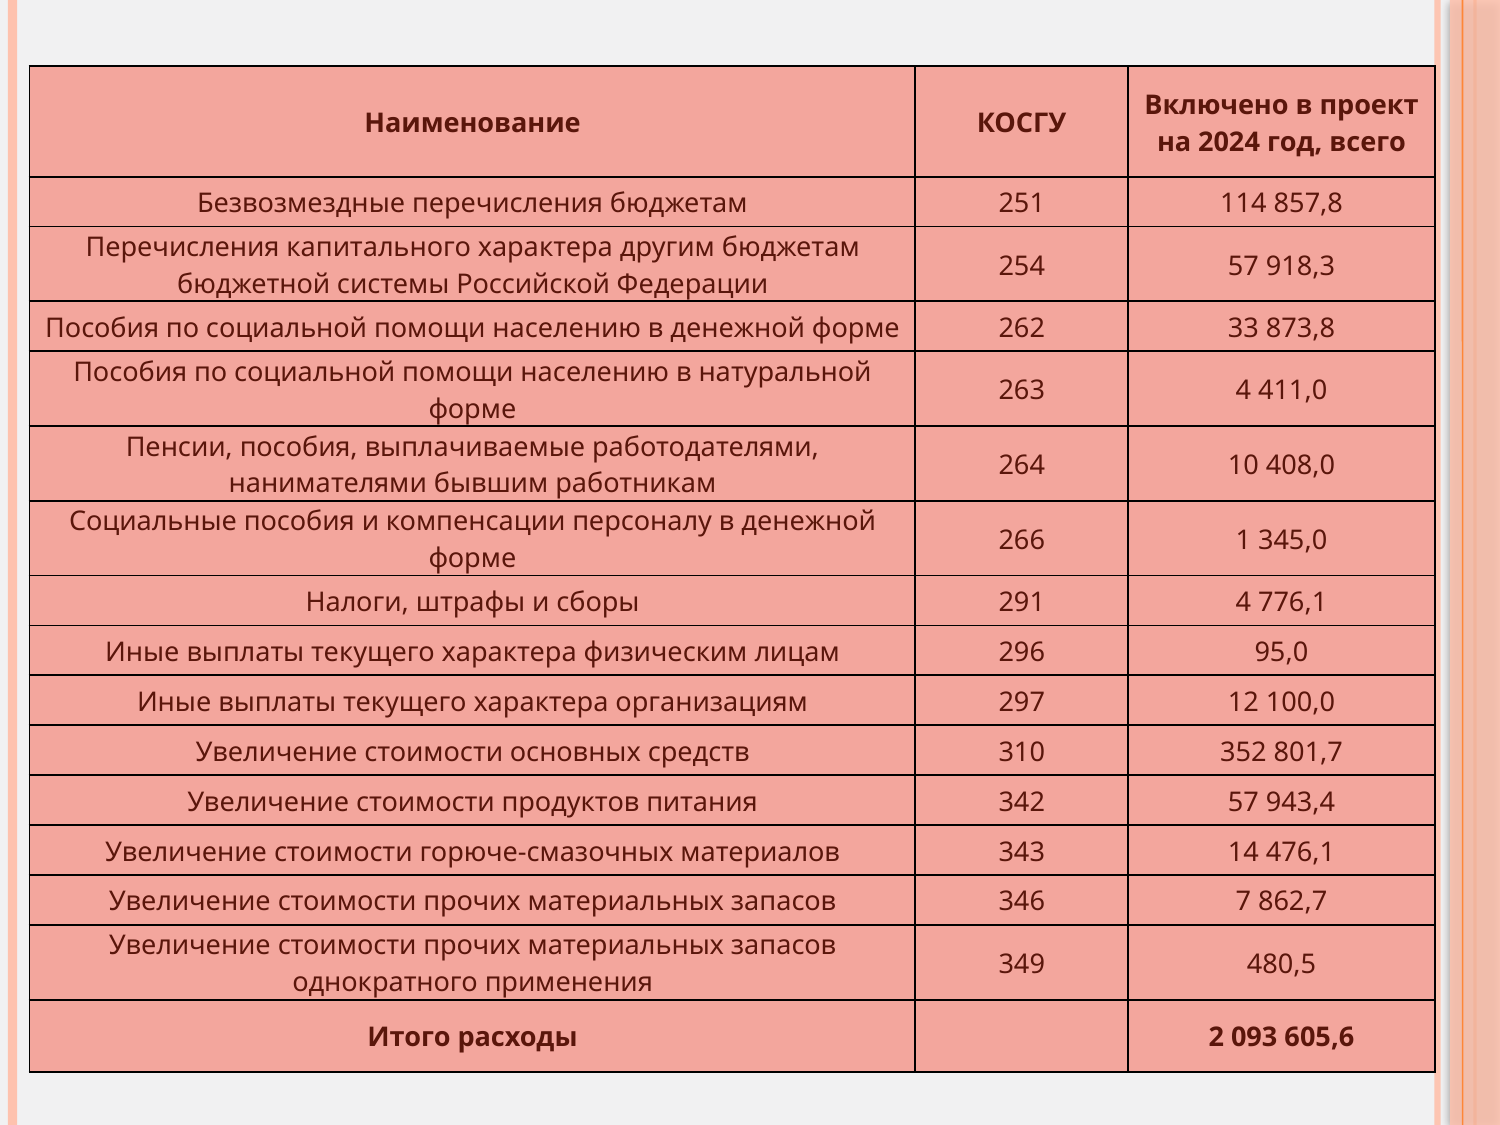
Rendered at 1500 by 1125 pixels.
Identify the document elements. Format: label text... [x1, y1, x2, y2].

table_cell 343 [916, 826, 1127, 874]
table_cell Безвозмездные перечисления бюджетам [30, 178, 914, 226]
table_cell Пособия по социальной помощи населению в натуральной форме [30, 352, 914, 425]
table_cell 4 776,1 [1129, 576, 1434, 625]
table_cell 57 943,4 [1129, 776, 1434, 824]
table_cell 114 857,8 [1129, 178, 1434, 226]
table_cell Пенсии, пособия, выплачиваемые работодателями, нанимателями бывшим работникам [30, 427, 914, 500]
table_cell Увеличение стоимости прочих материальных запасов однократного применения [30, 926, 914, 999]
table_cell 10 408,0 [1129, 427, 1434, 500]
table_cell 297 [916, 676, 1127, 724]
table_header Включено в проект на 2024 год, всего [1129, 67, 1434, 176]
table_cell 310 [916, 726, 1127, 774]
table_cell 254 [916, 227, 1127, 300]
table_cell Увеличение стоимости горюче-смазочных материалов [30, 826, 914, 874]
table_cell 12 100,0 [1129, 676, 1434, 724]
table_cell 352 801,7 [1129, 726, 1434, 774]
table_cell Увеличение стоимости основных средств [30, 726, 914, 774]
table_cell [916, 1001, 1127, 1071]
table_cell Итого расходы [30, 1001, 914, 1071]
table_cell 14 476,1 [1129, 826, 1434, 874]
table_cell Налоги, штрафы и сборы [30, 576, 914, 625]
table_cell 33 873,8 [1129, 302, 1434, 350]
table_cell 7 862,7 [1129, 876, 1434, 924]
table_cell Социальные пособия и компенсации персоналу в денежной форме [30, 502, 914, 575]
table_cell 266 [916, 502, 1127, 575]
table_cell Перечисления капитального характера другим бюджетам бюджетной системы Российской Федерации [30, 227, 914, 300]
table_cell 1 345,0 [1129, 502, 1434, 575]
table_cell Увеличение стоимости прочих материальных запасов [30, 876, 914, 924]
table_cell 480,5 [1129, 926, 1434, 999]
table_header КОСГУ [916, 67, 1127, 176]
table_cell 349 [916, 926, 1127, 999]
table_cell 263 [916, 352, 1127, 425]
table_cell Иные выплаты текущего характера физическим лицам [30, 626, 914, 674]
table_cell 95,0 [1129, 626, 1434, 674]
table_cell 296 [916, 626, 1127, 674]
table_cell Иные выплаты текущего характера организациям [30, 676, 914, 724]
table_cell 251 [916, 178, 1127, 226]
table_cell Увеличение стоимости продуктов питания [30, 776, 914, 824]
table_cell 4 411,0 [1129, 352, 1434, 425]
table_cell Пособия по социальной помощи населению в денежной форме [30, 302, 914, 350]
table_cell 264 [916, 427, 1127, 500]
table_cell 2 093 605,6 [1129, 1001, 1434, 1071]
table_cell 342 [916, 776, 1127, 824]
table_cell 262 [916, 302, 1127, 350]
table_cell 346 [916, 876, 1127, 924]
table_cell 291 [916, 576, 1127, 625]
table_header Наименование [30, 67, 914, 176]
table_cell 57 918,3 [1129, 227, 1434, 300]
